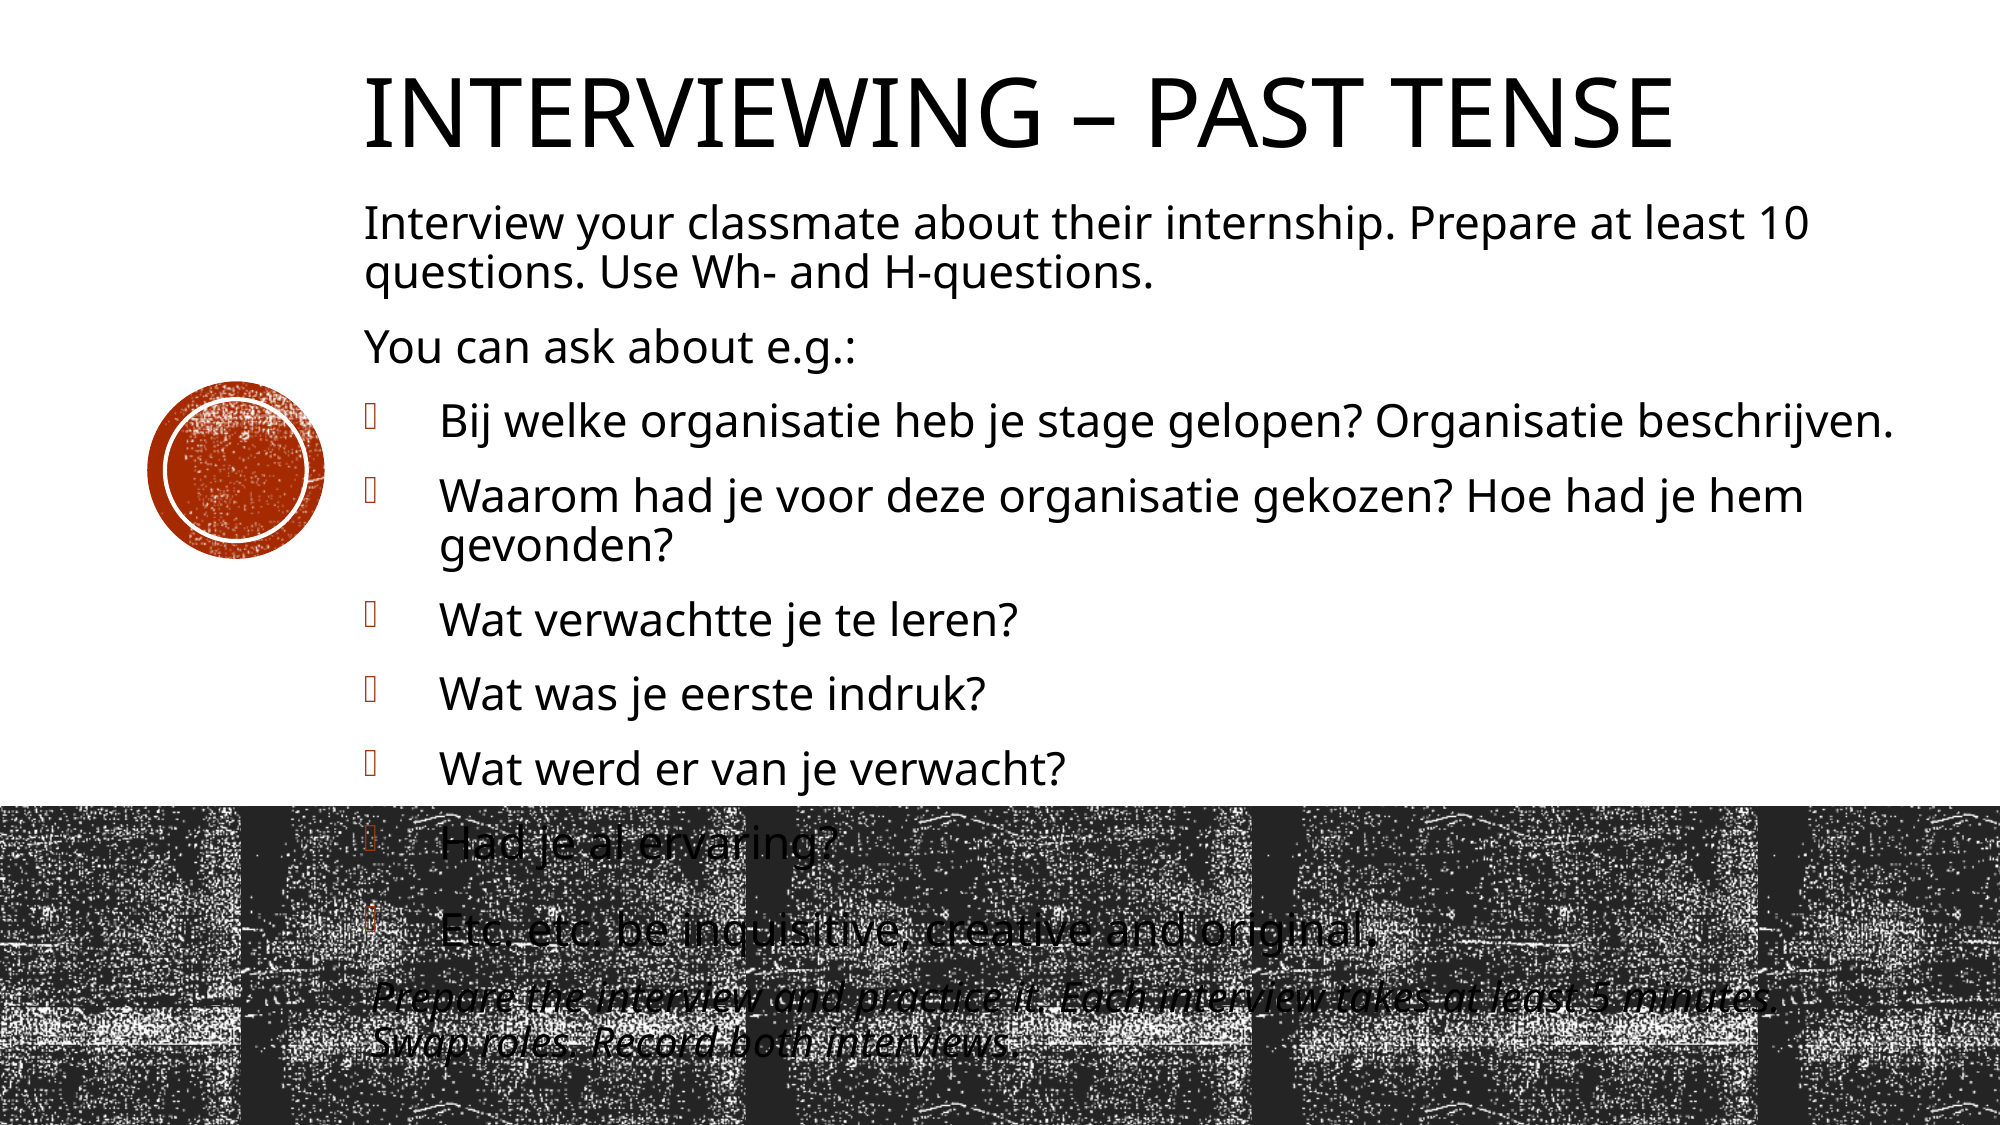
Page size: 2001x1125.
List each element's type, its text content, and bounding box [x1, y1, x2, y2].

title Interviewing – past tense [348, 65, 1831, 175]
list Interview your classmate about their internship. Prepare at least 10 questions. Use Wh- and H-questions. You can ask about e.g.: Bij welke organisatie heb je stage gelopen? Organisatie beschrijven. Waarom had je voor deze organisatie gekozen? Hoe had je hem gevonden? Wat verwachtte je te leren? Wat was je eerste indruk? Wat werd er van je verwacht? Had je al ervaring? Etc. etc. be inquisitive, creative and original. [348, 192, 1920, 969]
text_box Prepare the interview and practice it. Each interview takes at least 5 minutes. Swap roles. Record both interviews. [355, 968, 1895, 1034]
